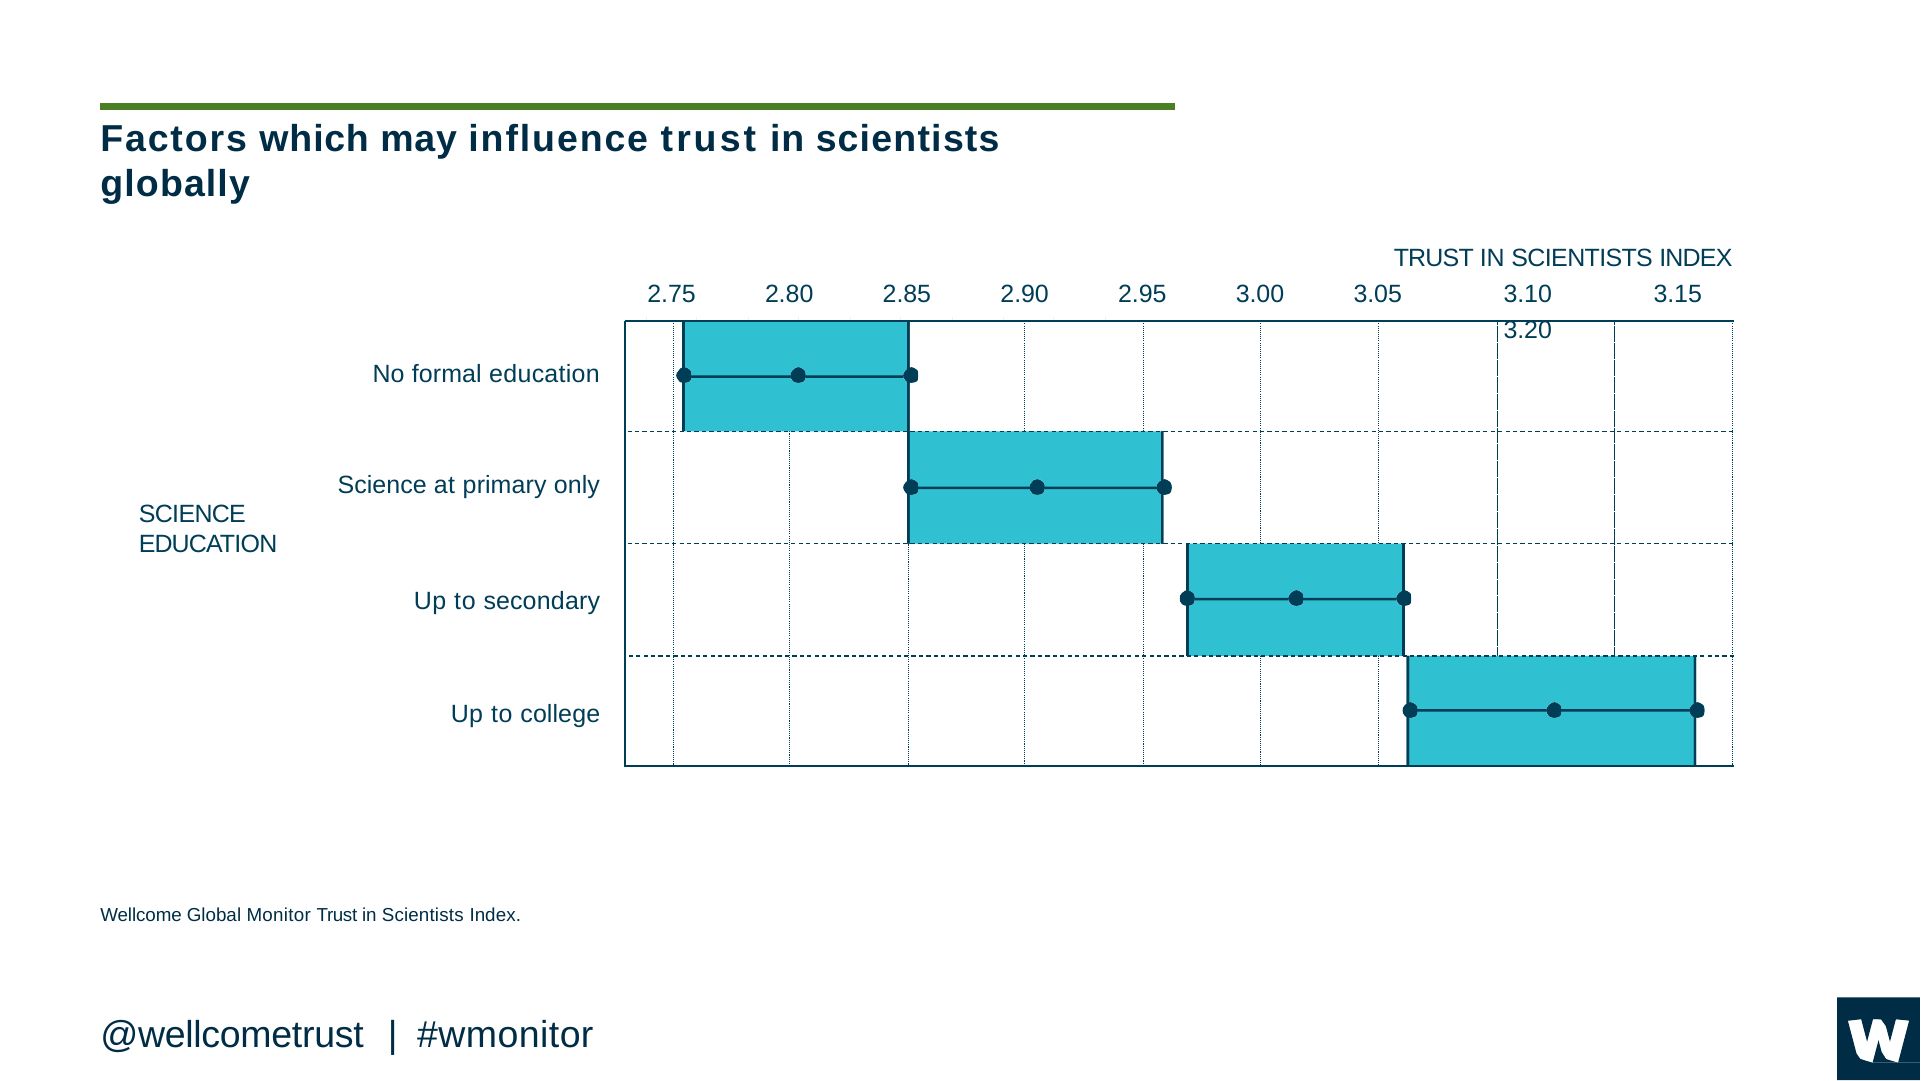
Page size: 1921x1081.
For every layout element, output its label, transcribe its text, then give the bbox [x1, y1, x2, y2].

text_box [1288, 590, 1304, 606]
text_box TRUST IN SCIENTISTS INDEX 3.05 3.10 3.15 3.20 [1351, 232, 1758, 344]
text_box Science at primary only SCIENCE EDUCATION Up to secondary [136, 468, 602, 616]
text_box [1188, 544, 1403, 597]
text_box [684, 378, 907, 431]
text_box [1404, 590, 1412, 606]
text_box [1179, 590, 1187, 606]
text_box No formal education [370, 355, 602, 387]
text_box [1546, 702, 1562, 718]
text_box [1156, 479, 1161, 495]
text_box [1410, 656, 1693, 709]
text_box [790, 367, 806, 383]
text_box [910, 490, 1161, 543]
text_box [910, 479, 919, 495]
text_box Up to college [448, 695, 602, 728]
text_box [1188, 601, 1403, 655]
text_box [903, 367, 907, 383]
text_box [1410, 702, 1418, 718]
text_box 2.85 [880, 275, 934, 308]
text_box [1693, 656, 1697, 766]
text_box Wellcome Global Monitor Trust in Scientists Index. [98, 900, 523, 925]
text_box [910, 432, 1161, 486]
title Factors which may influence trust in scientists globally [98, 112, 1159, 295]
text_box 2.80 [762, 275, 816, 308]
text_box [1304, 597, 1396, 601]
text_box [1689, 702, 1693, 718]
text_box [903, 479, 907, 495]
text_box [1396, 590, 1403, 606]
footer @wellcometrust | #wmonitor [98, 1010, 596, 1081]
text_box [1029, 479, 1045, 495]
text_box [1402, 702, 1406, 718]
text_box [1045, 486, 1156, 490]
text_box [910, 367, 919, 383]
text_box [1410, 712, 1693, 766]
text_box [684, 367, 692, 383]
text_box [684, 322, 907, 375]
text_box [1164, 479, 1172, 495]
text_box [676, 367, 683, 383]
text_box 2.90 [998, 275, 1052, 308]
text_box 3.00 [1233, 275, 1287, 308]
text_box [1195, 597, 1288, 601]
text_box [1188, 590, 1195, 606]
text_box [1406, 656, 1410, 766]
text_box 2.75 [645, 275, 698, 308]
text_box [919, 486, 1029, 490]
text_box 2.95 [1116, 275, 1169, 308]
text_box [1697, 702, 1705, 718]
